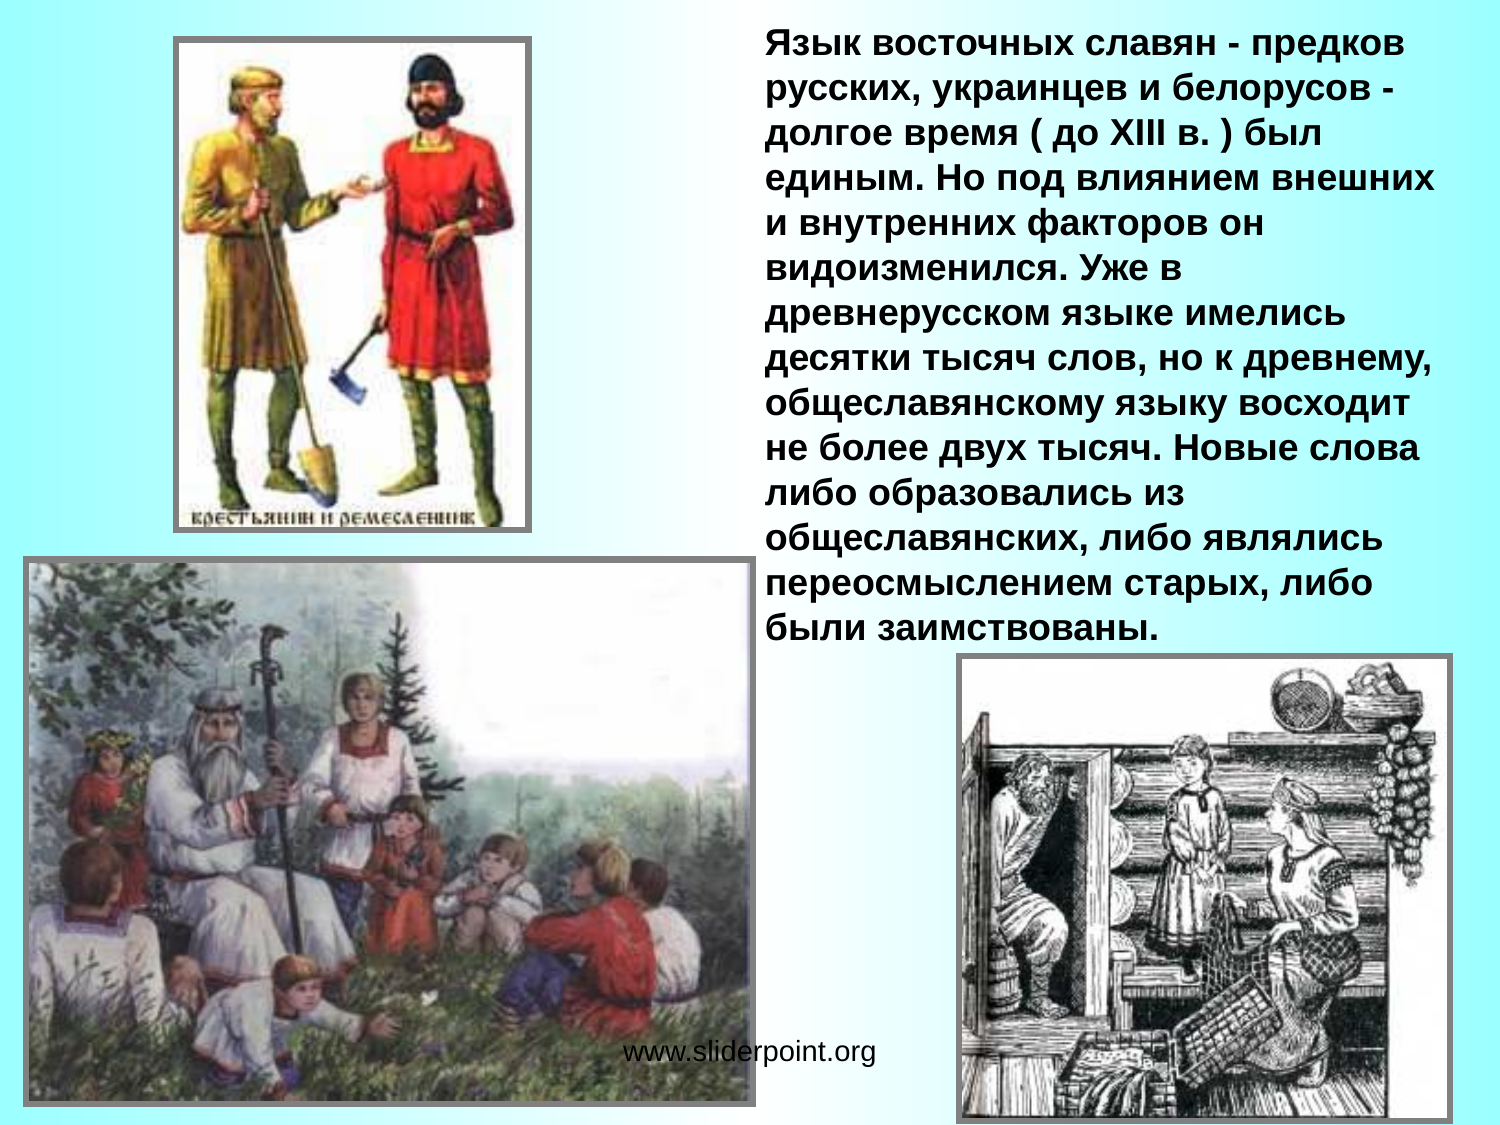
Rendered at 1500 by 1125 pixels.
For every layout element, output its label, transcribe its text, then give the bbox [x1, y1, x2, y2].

picture [962, 659, 1447, 1118]
picture [179, 42, 526, 528]
text_box Язык восточных славян - предков русских, украинцев и белорусов - долгое время ( до XIII в. ) был единым. Но под влиянием внешних и внутренних факторов он видоизменился. Уже в древнерусском языке имелись десятки тысяч слов, но к древнему, общеславянскому языку восходит не более двух тысяч. Новые слова либо образовались из общеславянских, либо являлись переосмыслением старых, либо были заимствованы. [749, 10, 1474, 656]
footer www.sliderpoint.org [754, 1024, 957, 1103]
picture [29, 562, 751, 1101]
